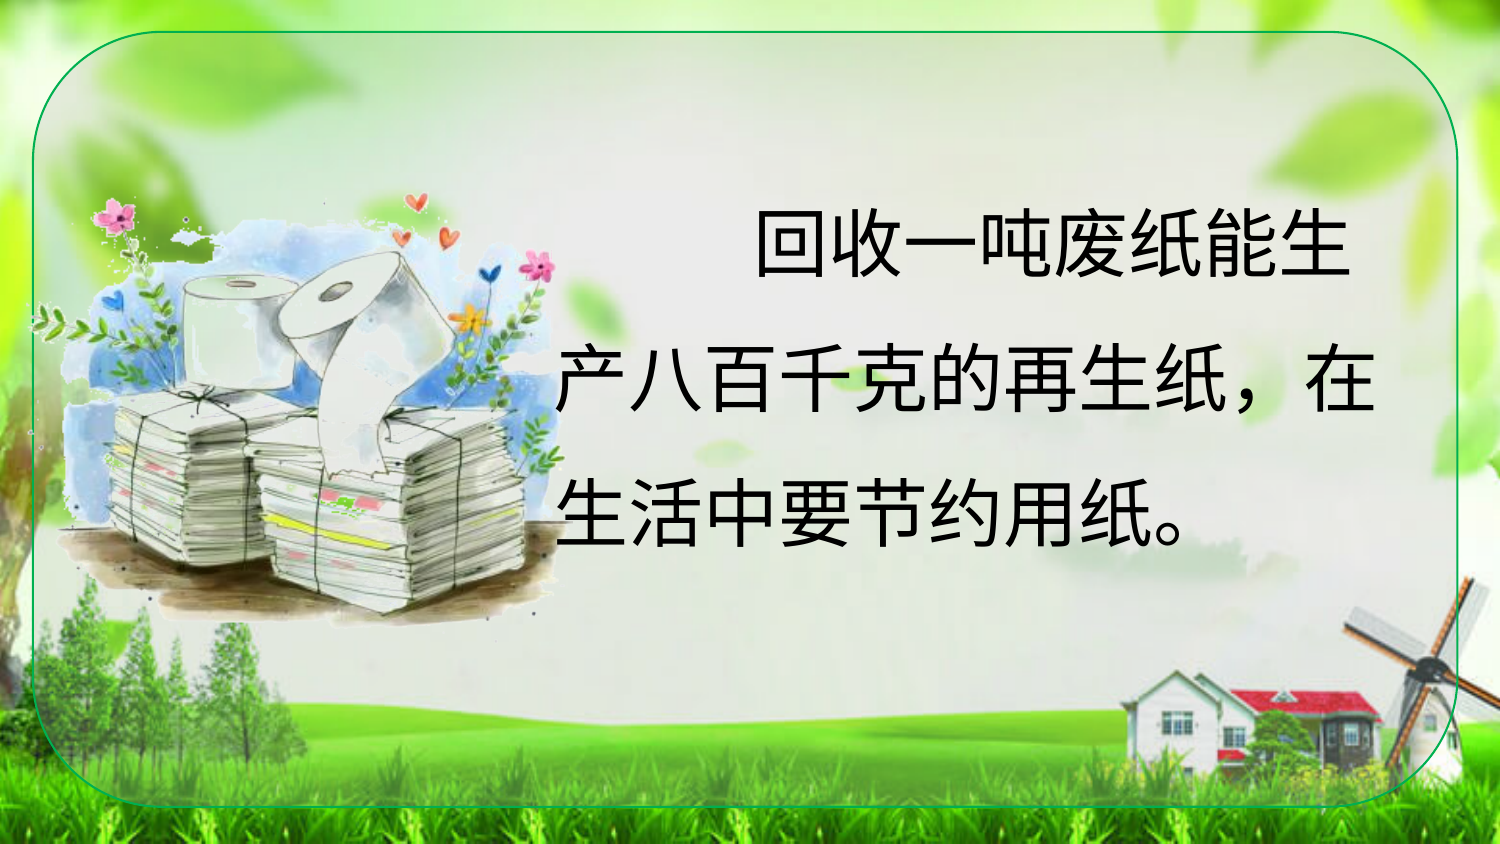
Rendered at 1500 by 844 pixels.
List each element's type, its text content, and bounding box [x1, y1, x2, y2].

picture [0, 0, 1500, 844]
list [14, 145, 573, 756]
text_box 回收一吨废纸能生产八百千克的再生纸，在生活中要节约用纸。 [573, 145, 1429, 562]
